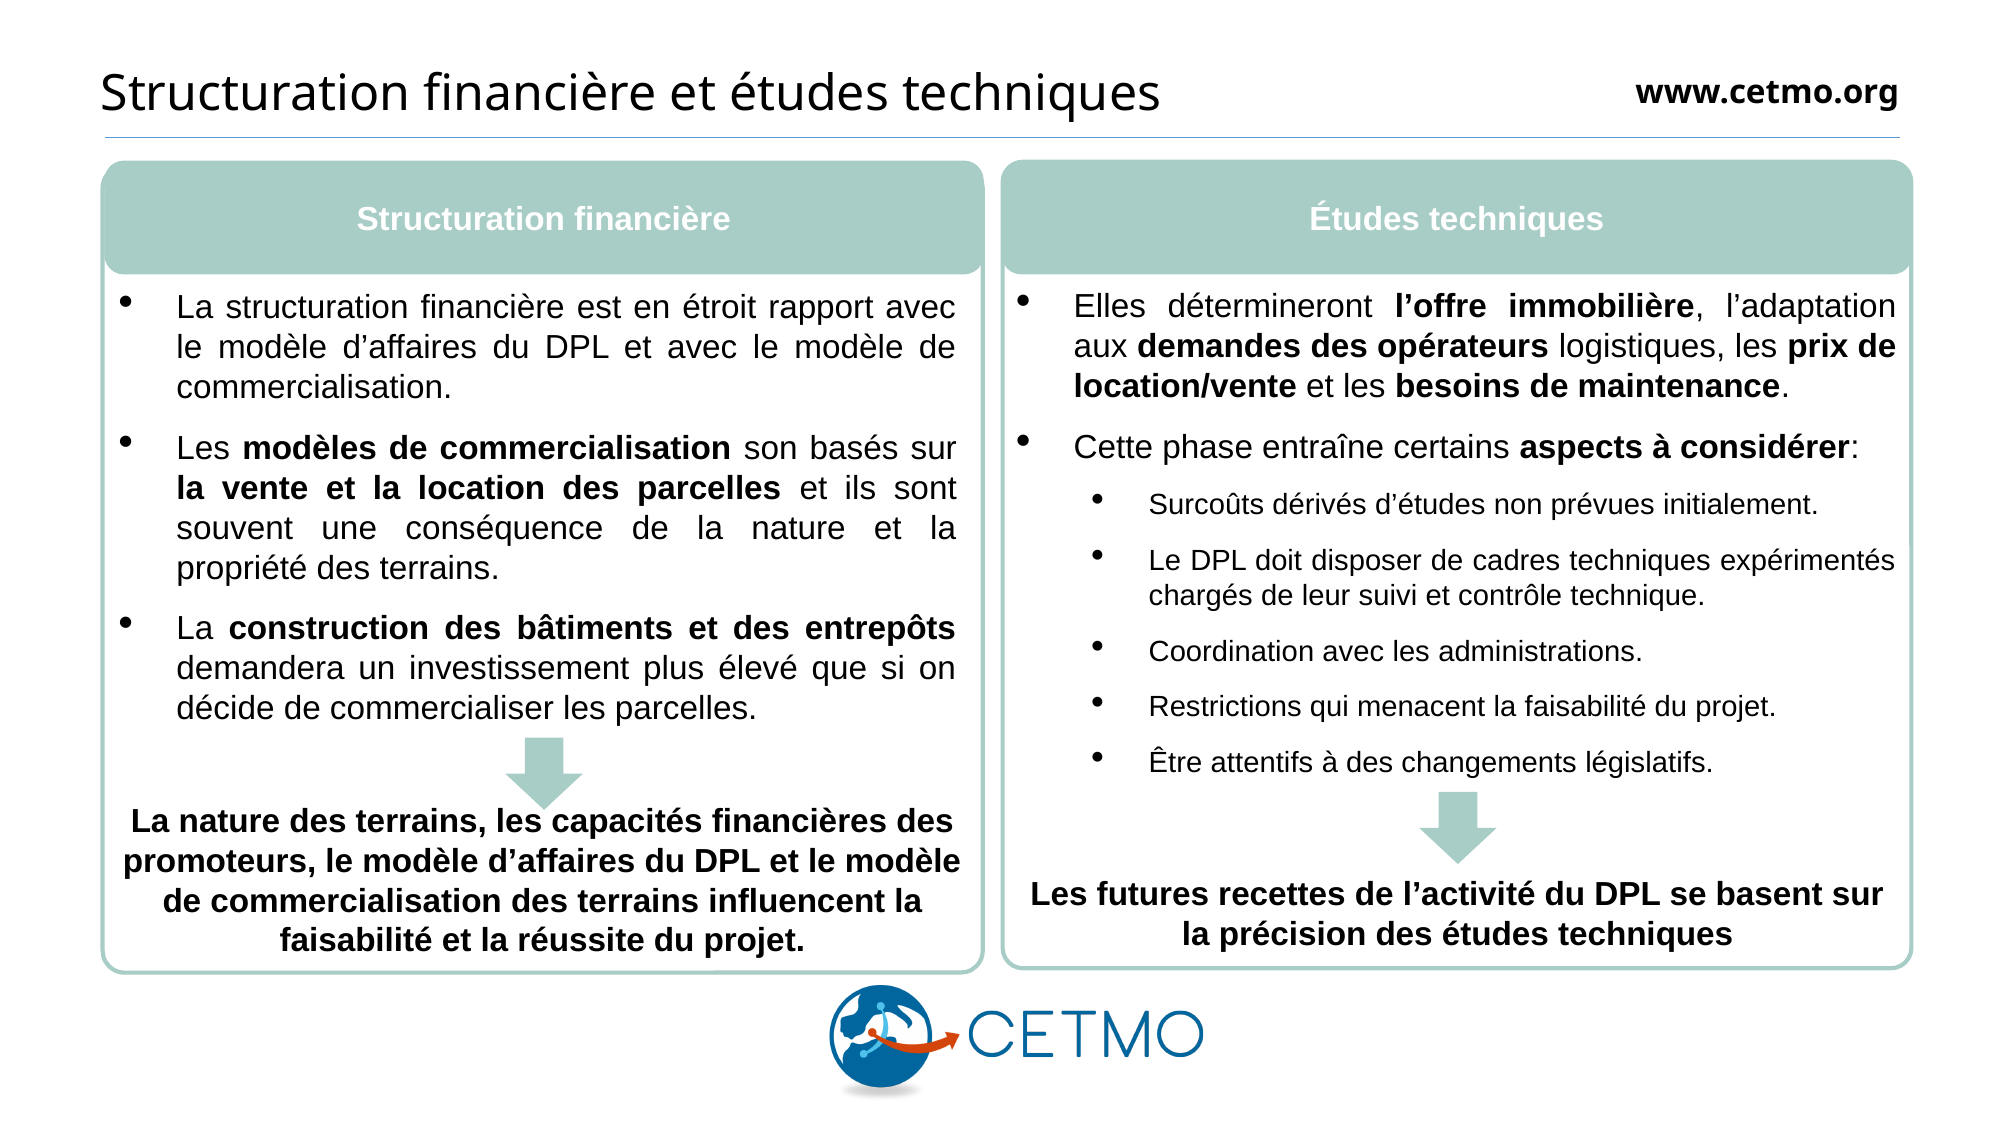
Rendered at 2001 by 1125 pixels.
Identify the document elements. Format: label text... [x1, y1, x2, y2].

text_box Structuration financière [105, 189, 983, 245]
title Structuration financière et études techniques [85, 0, 1557, 129]
text_box www.cetmo.org [1594, 0, 1915, 119]
picture [814, 968, 1220, 1110]
text_box La structuration financière est en étroit rapport avec le modèle d’affaires du DPL et avec le modèle de commercialisation. Les modèles de commercialisation son basés sur la vente et la location des parcelles et ils sont souvent une conséquence de la nature et la propriété des terrains. La construction des bâtiments et des entrepôts demandera un investissement plus élevé que si on décide de commercialiser les parcelles. [105, 278, 972, 734]
text_box [104, 160, 984, 275]
text_box [1005, 960, 1909, 970]
text_box Elles détermineront l’offre immobilière, l’adaptation aux demandes des opérateurs logistiques, les prix de location/vente et les besoins de maintenance. Cette phase entraîne certains aspects à considérer: Surcoûts dérivés d’études non prévues initialement. Le DPL doit disposer de cadres techniques expérimentés chargés de leur suivi et contrôle technique. Coordination avec les administrations. Restrictions qui menacent la faisabilité du projet. Être attentifs à des changements législatifs. [1002, 276, 1912, 786]
text_box [1001, 160, 1913, 275]
text_box Les futures recettes de l’activité du DPL se basent sur la précision des études techniques [1003, 864, 1913, 960]
text_box [1416, 790, 1500, 864]
text_box Études techniques [1002, 189, 1912, 245]
text_box [502, 736, 586, 791]
text_box La nature des terrains, les capacités financières des promoteurs, le modèle d’affaires du DPL et le modèle de commercialisation des terrains influencent la faisabilité et la réussite du projet. [108, 791, 978, 966]
text_box [1001, 258, 1913, 956]
text_box [101, 177, 984, 974]
